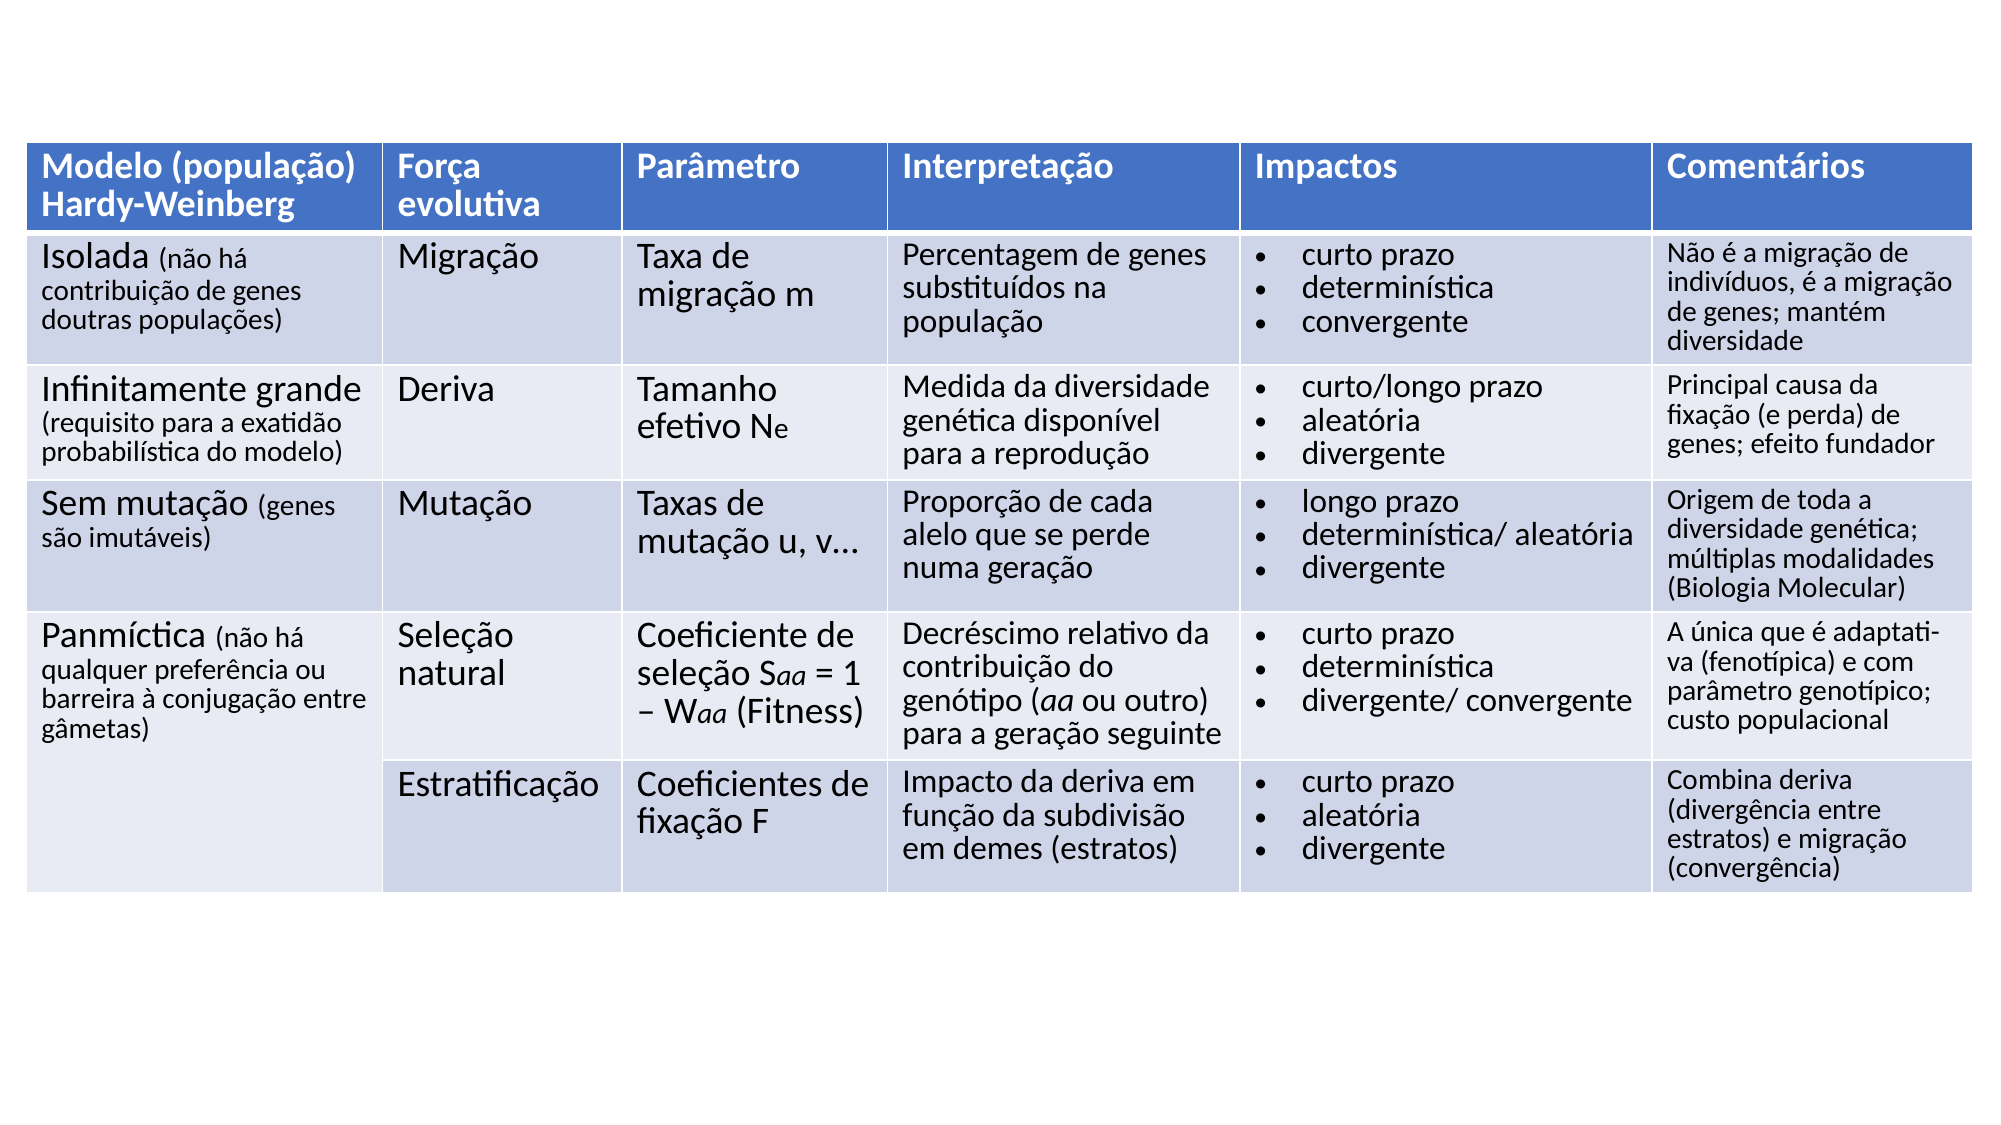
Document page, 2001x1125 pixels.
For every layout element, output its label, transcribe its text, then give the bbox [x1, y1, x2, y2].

table_cell Proporção de cada alelo que se perde numa geração [888, 481, 1239, 611]
table_header Impactos [1241, 143, 1651, 230]
table_cell Sem mutação (genes são imutáveis) [27, 481, 382, 611]
table_header Comentários [1653, 143, 1972, 230]
table_cell Taxa de migração m [623, 236, 887, 364]
table_header Força evolutiva [383, 143, 621, 230]
table_header Parâmetro [623, 143, 887, 230]
table_cell Combina deriva (divergência entre estratos) e migração (convergência) [1653, 761, 1972, 892]
table_cell Taxas de mutação u, v… [623, 481, 887, 611]
table_cell Medida da diversidade genética disponível para a reprodução [888, 366, 1239, 479]
table_cell Coeficiente de seleção Saa = 1 – Waa (Fitness) [623, 613, 887, 759]
table_cell Impacto da deriva em função da subdivisão em demes (estratos) [888, 761, 1239, 892]
table_cell curto prazo aleatória divergente [1241, 761, 1651, 892]
table_cell A única que é adaptati-va (fenotípica) e com parâmetro genotípico; custo populacional [1653, 613, 1972, 759]
table_cell Origem de toda a diversidade genética; múltiplas modalidades (Biologia Molecular) [1653, 481, 1972, 611]
table_cell Migração [383, 236, 621, 364]
table_cell Panmíctica (não há qualquer preferência ou barreira à conjugação entre gâmetas) [27, 613, 382, 892]
table_cell Percentagem de genes substituídos na população [888, 236, 1239, 364]
table_header Interpretação [888, 143, 1239, 230]
table_cell Decréscimo relativo da contribuição do genótipo (aa ou outro) para a geração seguinte [888, 613, 1239, 759]
table_cell Coeficientes de fixação F [623, 761, 887, 892]
table_cell Deriva [383, 366, 621, 479]
table_cell Estratificação [383, 761, 621, 892]
table_cell Isolada (não há contribuição de genes doutras populações) [27, 236, 382, 364]
table_header Modelo (população) Hardy-Weinberg [27, 143, 382, 230]
table_cell Tamanho efetivo Ne [623, 366, 887, 479]
table_cell Não é a migração de indivíduos, é a migração de genes; mantém diversidade [1653, 236, 1972, 364]
table_cell Infinitamente grande (requisito para a exatidão probabilística do modelo) [27, 366, 382, 479]
table_cell longo prazo determinística/ aleatória divergente [1241, 481, 1651, 611]
table_cell curto/longo prazo aleatória divergente [1241, 366, 1651, 479]
table_cell curto prazo determinística divergente/ convergente [1241, 613, 1651, 759]
table_cell curto prazo determinística convergente [1241, 236, 1651, 364]
table_cell Seleção natural [383, 613, 621, 759]
table_cell Principal causa da fixação (e perda) de genes; efeito fundador [1653, 366, 1972, 479]
table_cell Mutação [383, 481, 621, 611]
